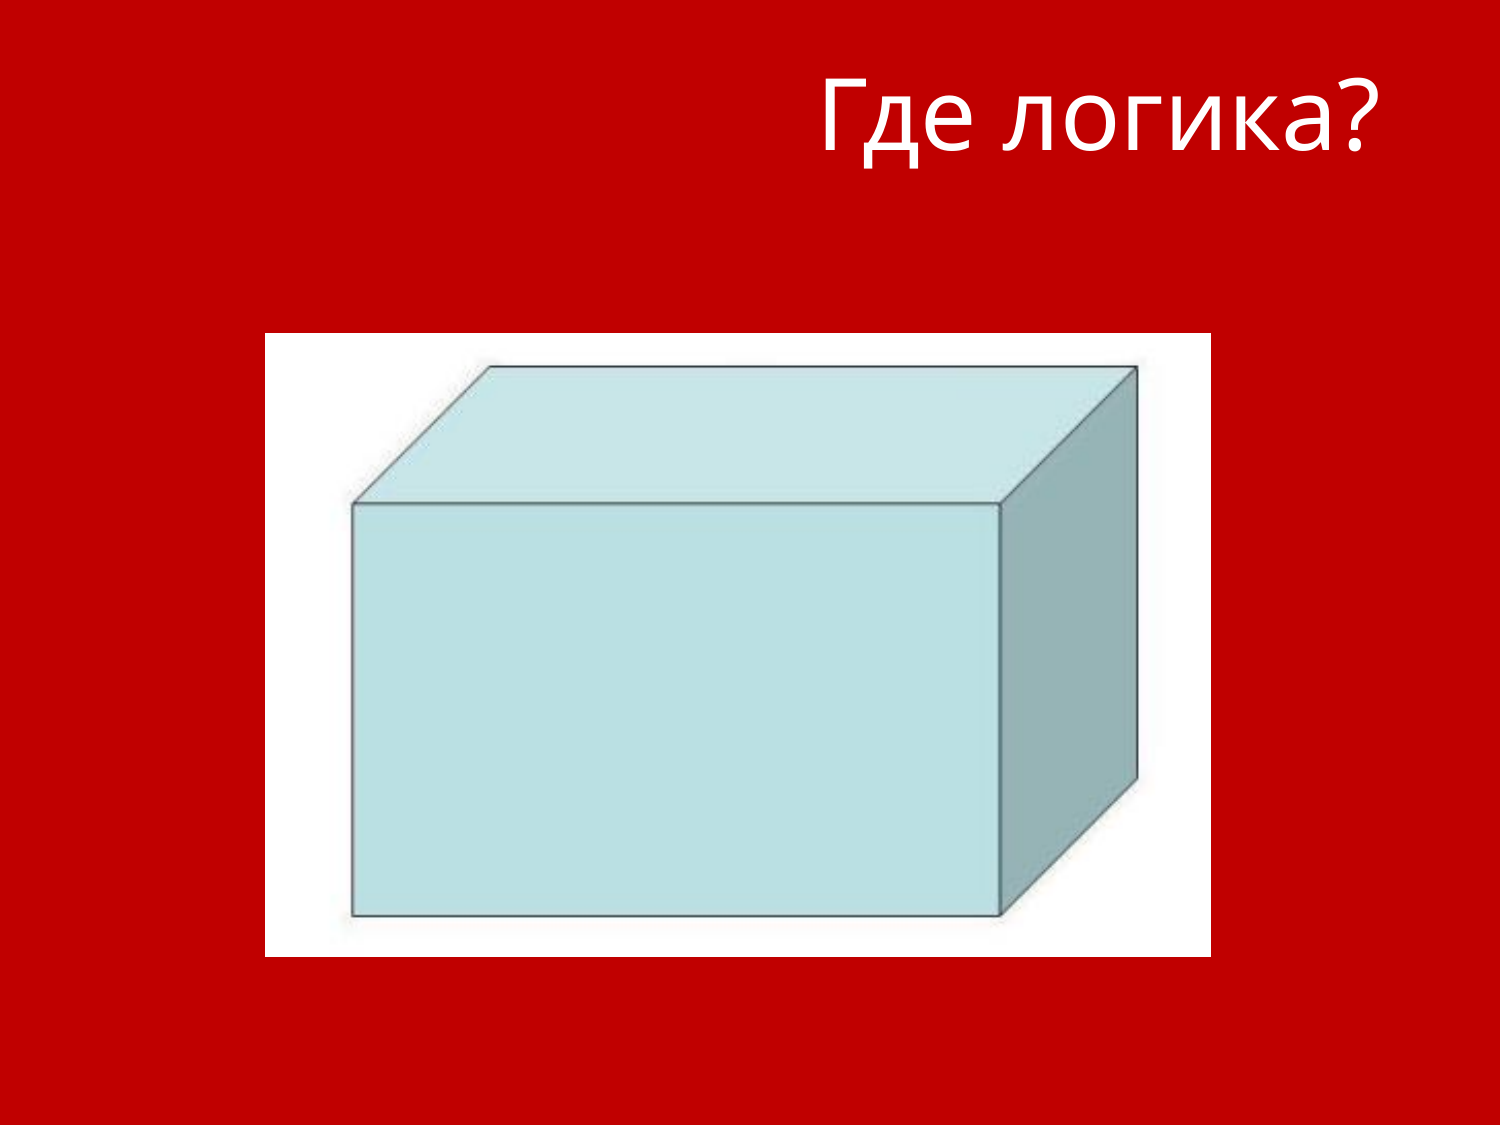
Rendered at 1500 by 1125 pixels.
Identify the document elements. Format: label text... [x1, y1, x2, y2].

text_box Где логика? [801, 42, 1397, 178]
picture [265, 333, 1211, 957]
